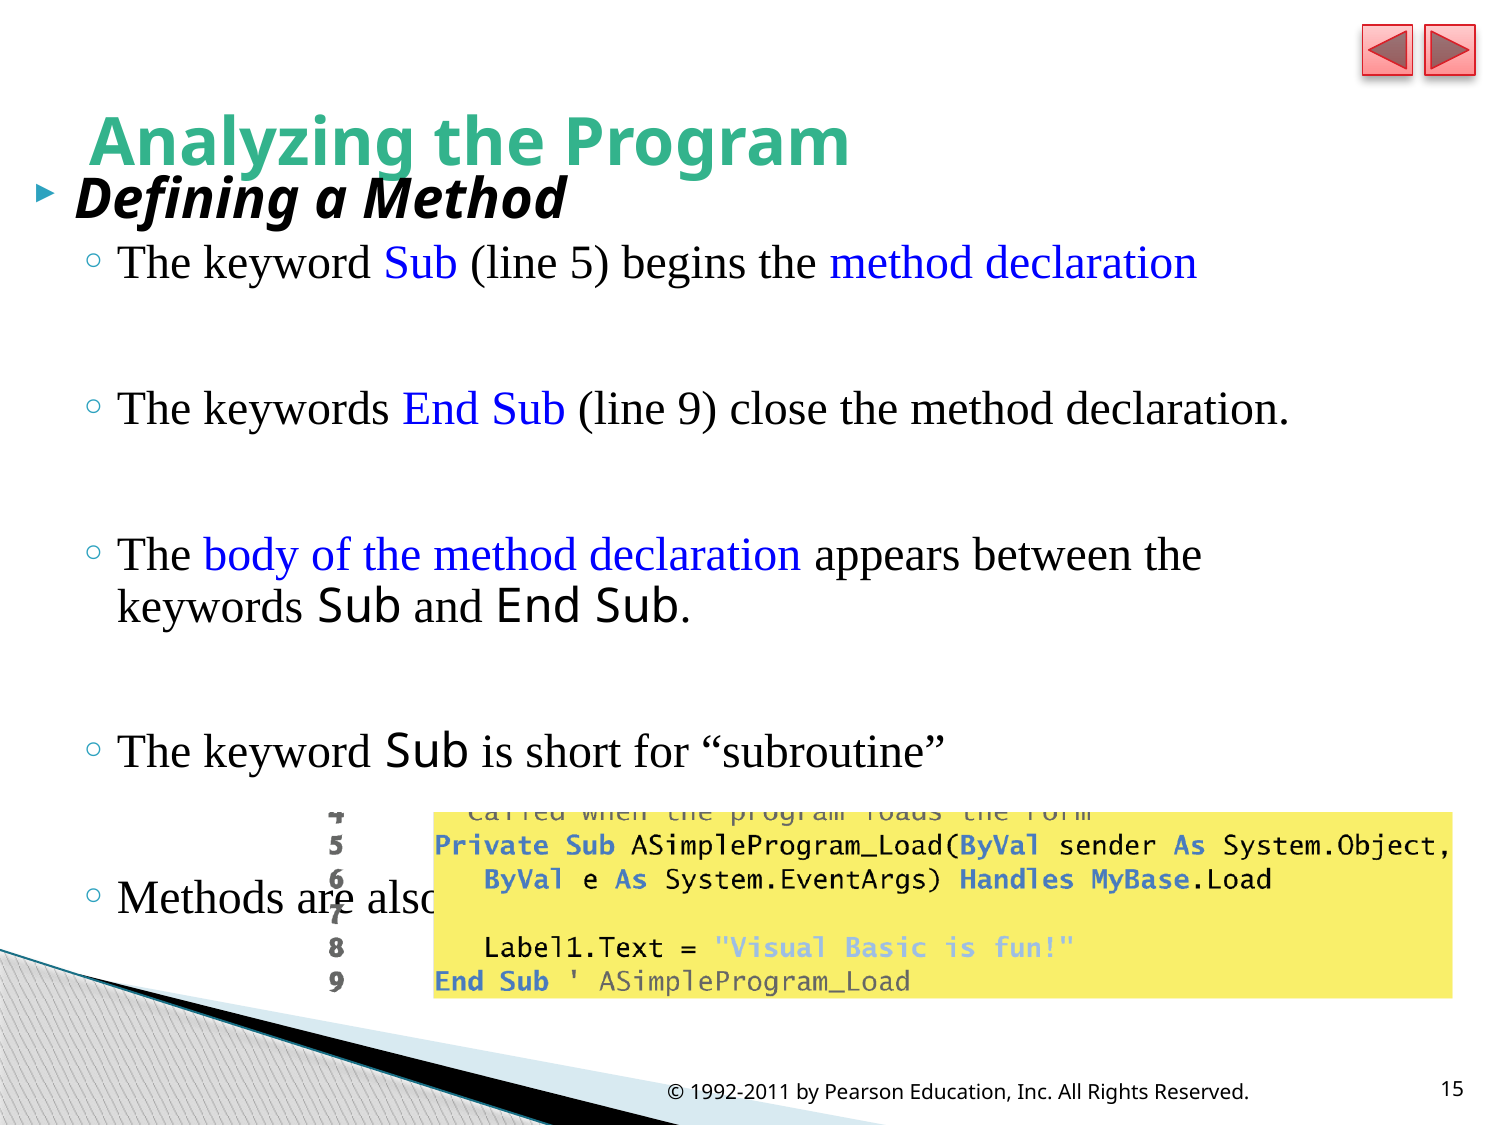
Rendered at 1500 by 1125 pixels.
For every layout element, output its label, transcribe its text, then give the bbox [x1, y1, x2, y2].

list Defining a Method The keyword Sub (line 5) begins the method declaration The keywords End Sub (line 9) close the method declaration. The body of the method declaration appears between the keywords Sub and End Sub. The keyword Sub is short for “subroutine” Methods are also sometimes called procedures. [0, 162, 1351, 945]
slide_number 15 [1418, 1051, 1479, 1112]
picture [299, 812, 1458, 1001]
footer © 1992-2011 by Pearson Education, Inc. All Rights Reserved. [612, 1051, 1305, 1112]
title Analyzing the Program [75, 45, 1425, 233]
